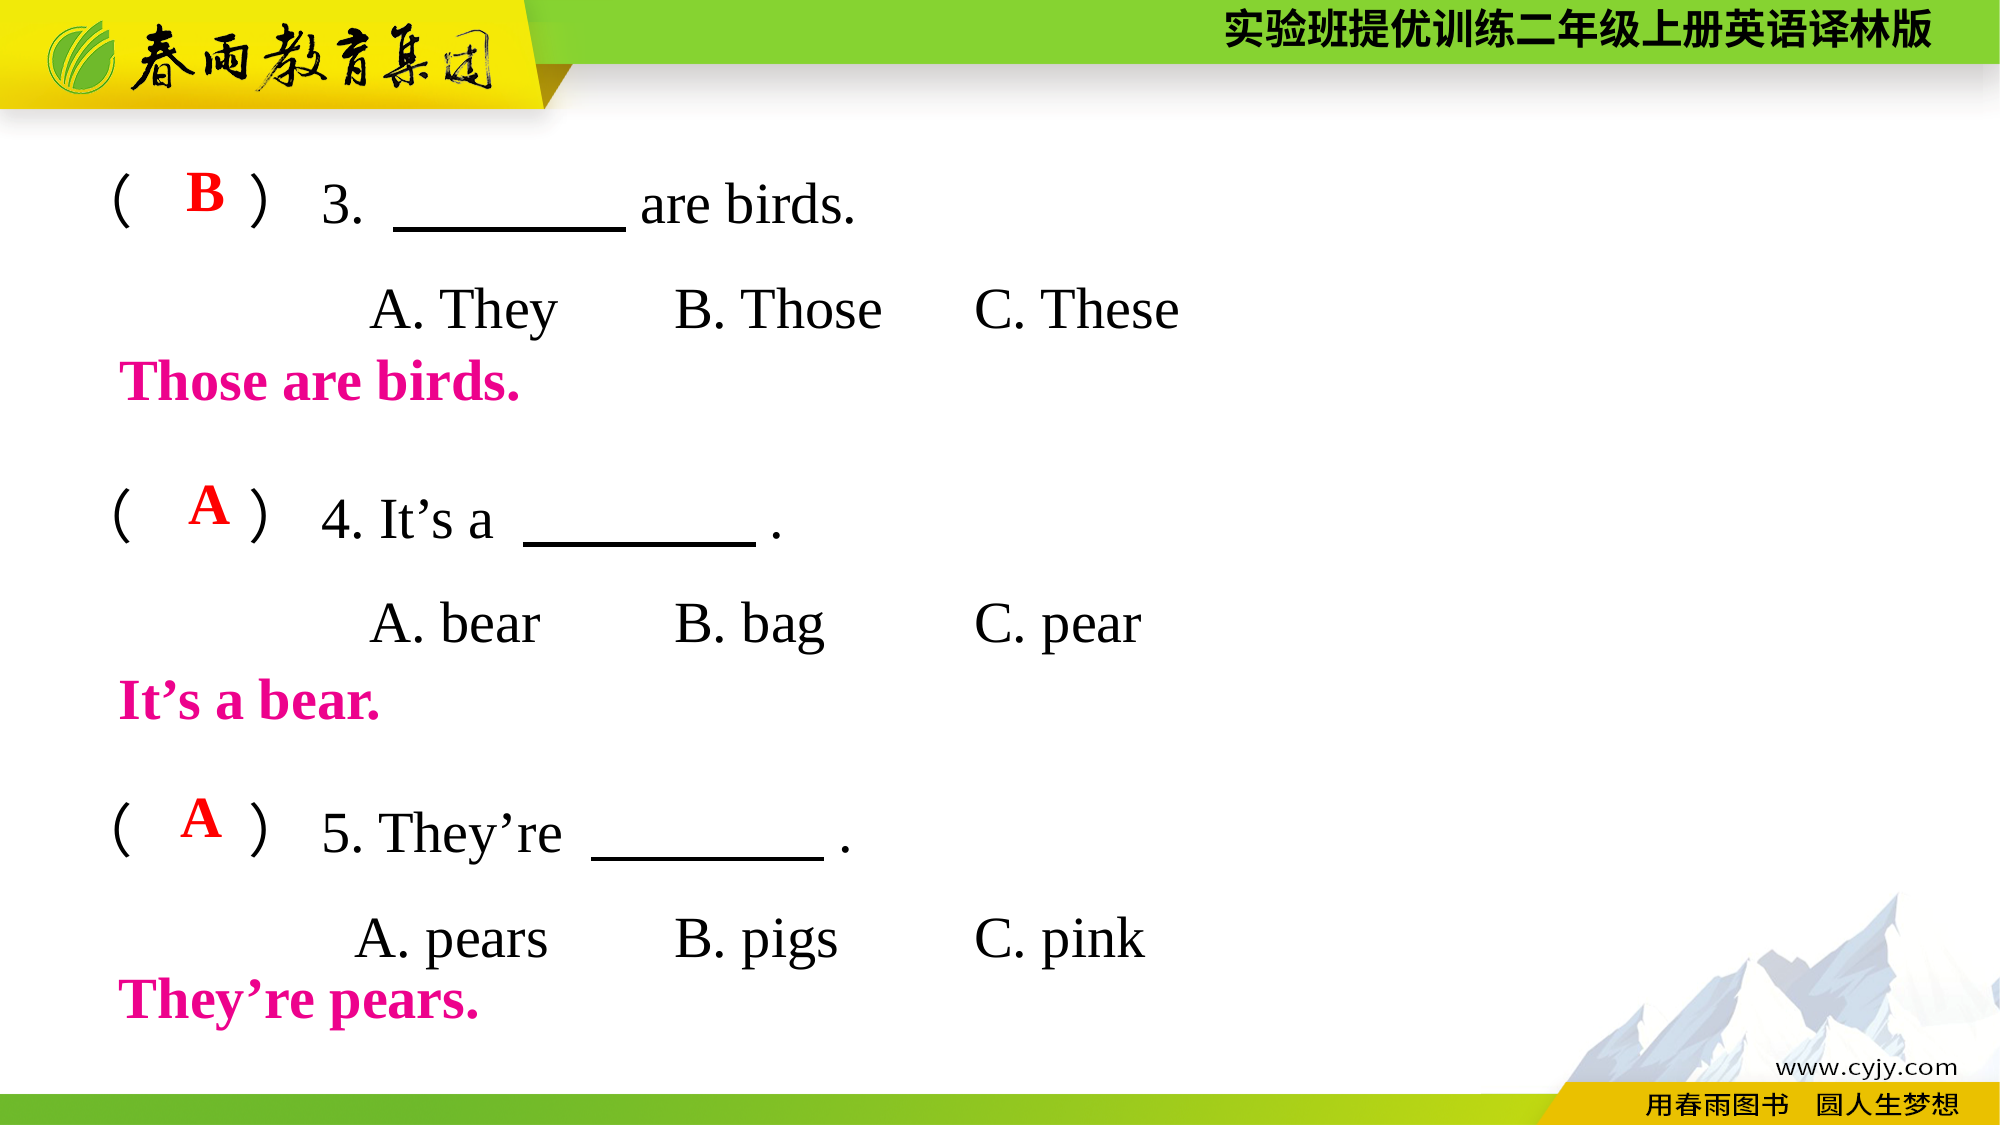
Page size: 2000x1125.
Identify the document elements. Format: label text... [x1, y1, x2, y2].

list （ ）3. are birds. A. They B. Those C. These （ ）4. It’s a . A. bear B. bag C. pear （ ）5. They’re . A. pears B. pigs C. pink [59, 122, 1944, 986]
picture [0, 0, 2000, 1125]
text_box They’re pears. [104, 952, 496, 1038]
text_box B [172, 145, 256, 231]
text_box Those are birds. [104, 334, 537, 420]
text_box A [165, 772, 238, 857]
text_box It’s a bear. [103, 653, 397, 739]
text_box A [173, 459, 257, 544]
